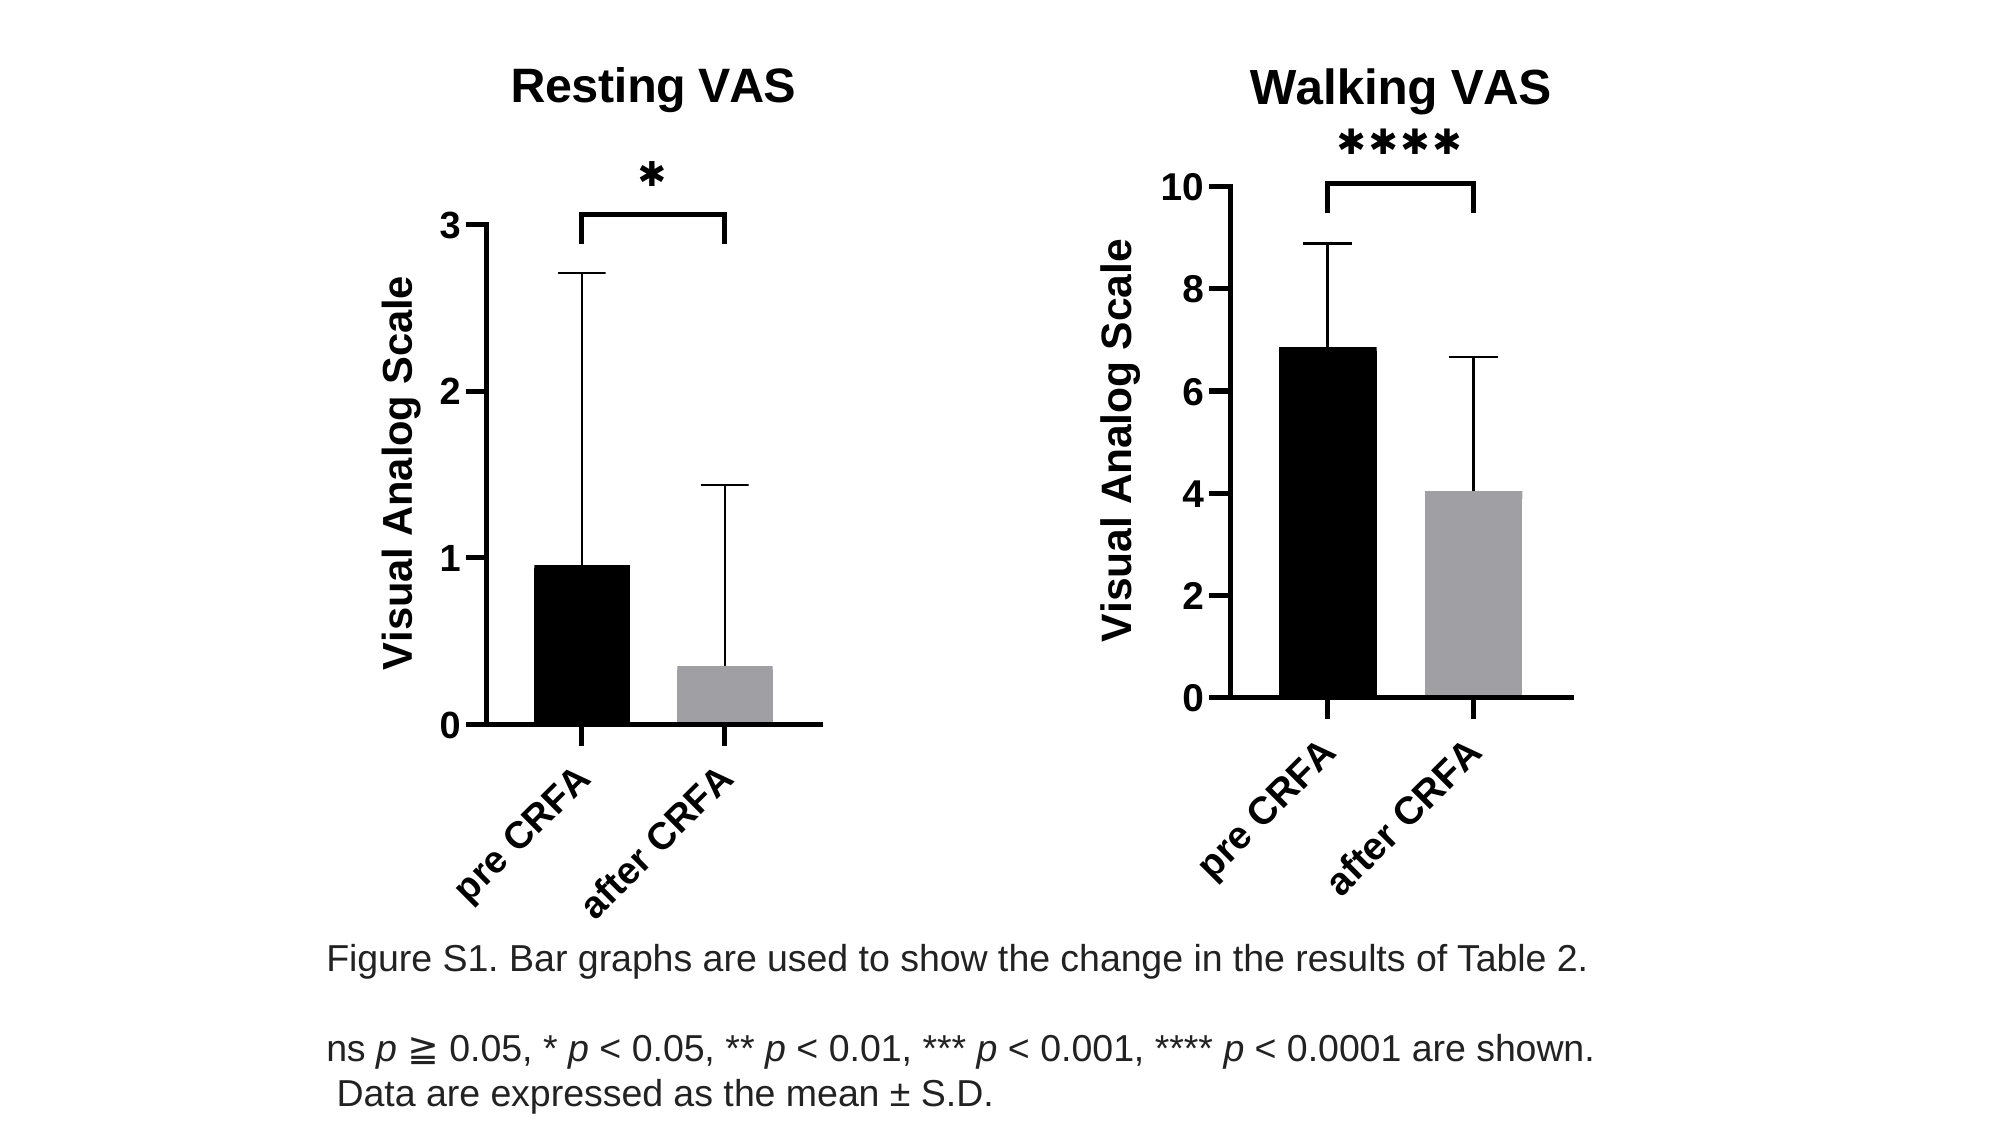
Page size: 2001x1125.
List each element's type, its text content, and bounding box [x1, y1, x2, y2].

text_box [336, 22, 846, 955]
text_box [1054, 22, 1597, 933]
text_box Figure S1. Bar graphs are used to show the change in the results of Table 2. ns p ≧ 0.05, * p < 0.05, ** p < 0.01, *** p < 0.001, **** p < 0.0001 are shown. Data are expressed as the mean ± S.D. [311, 926, 1798, 1122]
